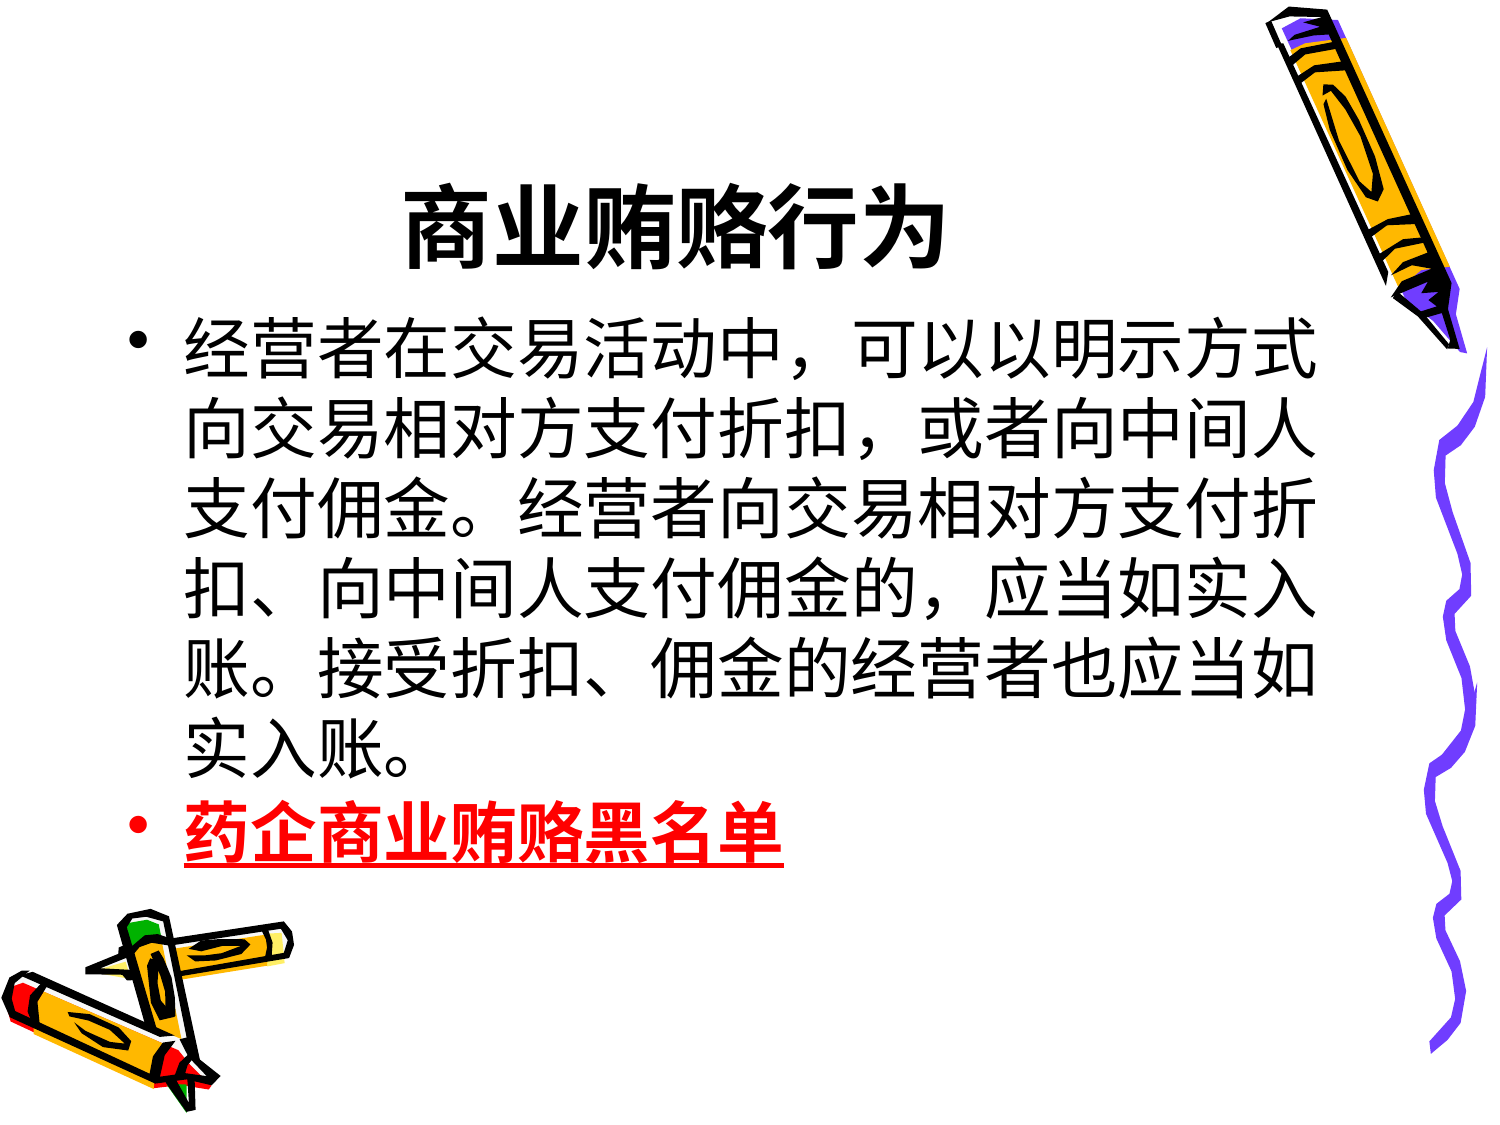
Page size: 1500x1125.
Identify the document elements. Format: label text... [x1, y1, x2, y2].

list 经营者在交易活动中，可以以明示方式向交易相对方支付折扣，或者向中间人支付佣金。经营者向交易相对方支付折扣、向中间人支付佣金的，应当如实入账。接受折扣、佣金的经营者也应当如实入账。 药企商业贿赂黑名单 [112, 299, 1376, 901]
title 商业贿赂行为 [112, 24, 1240, 288]
